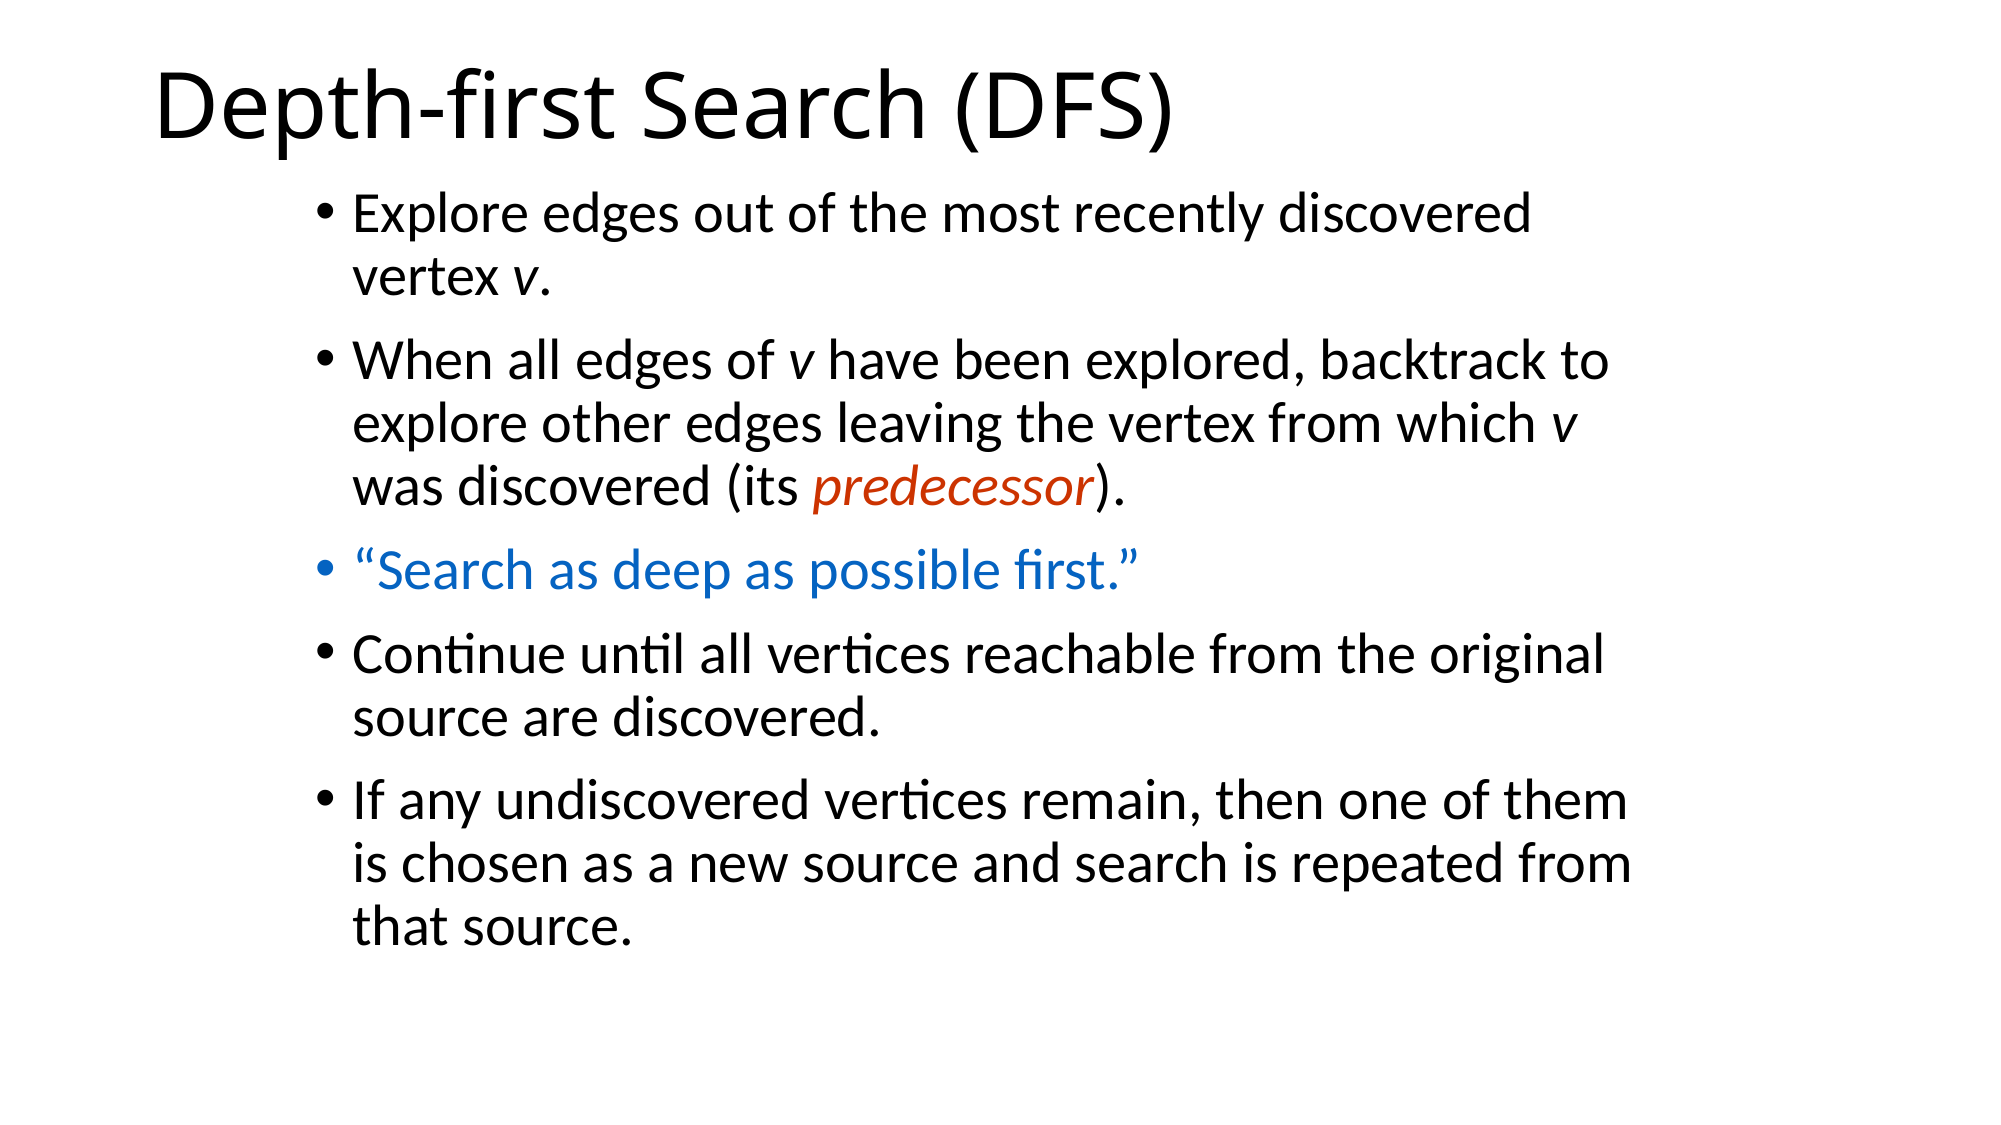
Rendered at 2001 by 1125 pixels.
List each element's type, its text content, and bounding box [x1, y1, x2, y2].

title Depth-first Search (DFS) [137, 0, 1863, 218]
list Explore edges out of the most recently discovered vertex v. When all edges of v have been explored, backtrack to explore other edges leaving the vertex from which v was discovered (its predecessor). “Search as deep as possible first.” Continue until all vertices reachable from the original source are discovered. If any undiscovered vertices remain, then one of them is chosen as a new source and search is repeated from that source. [300, 174, 1690, 1050]
